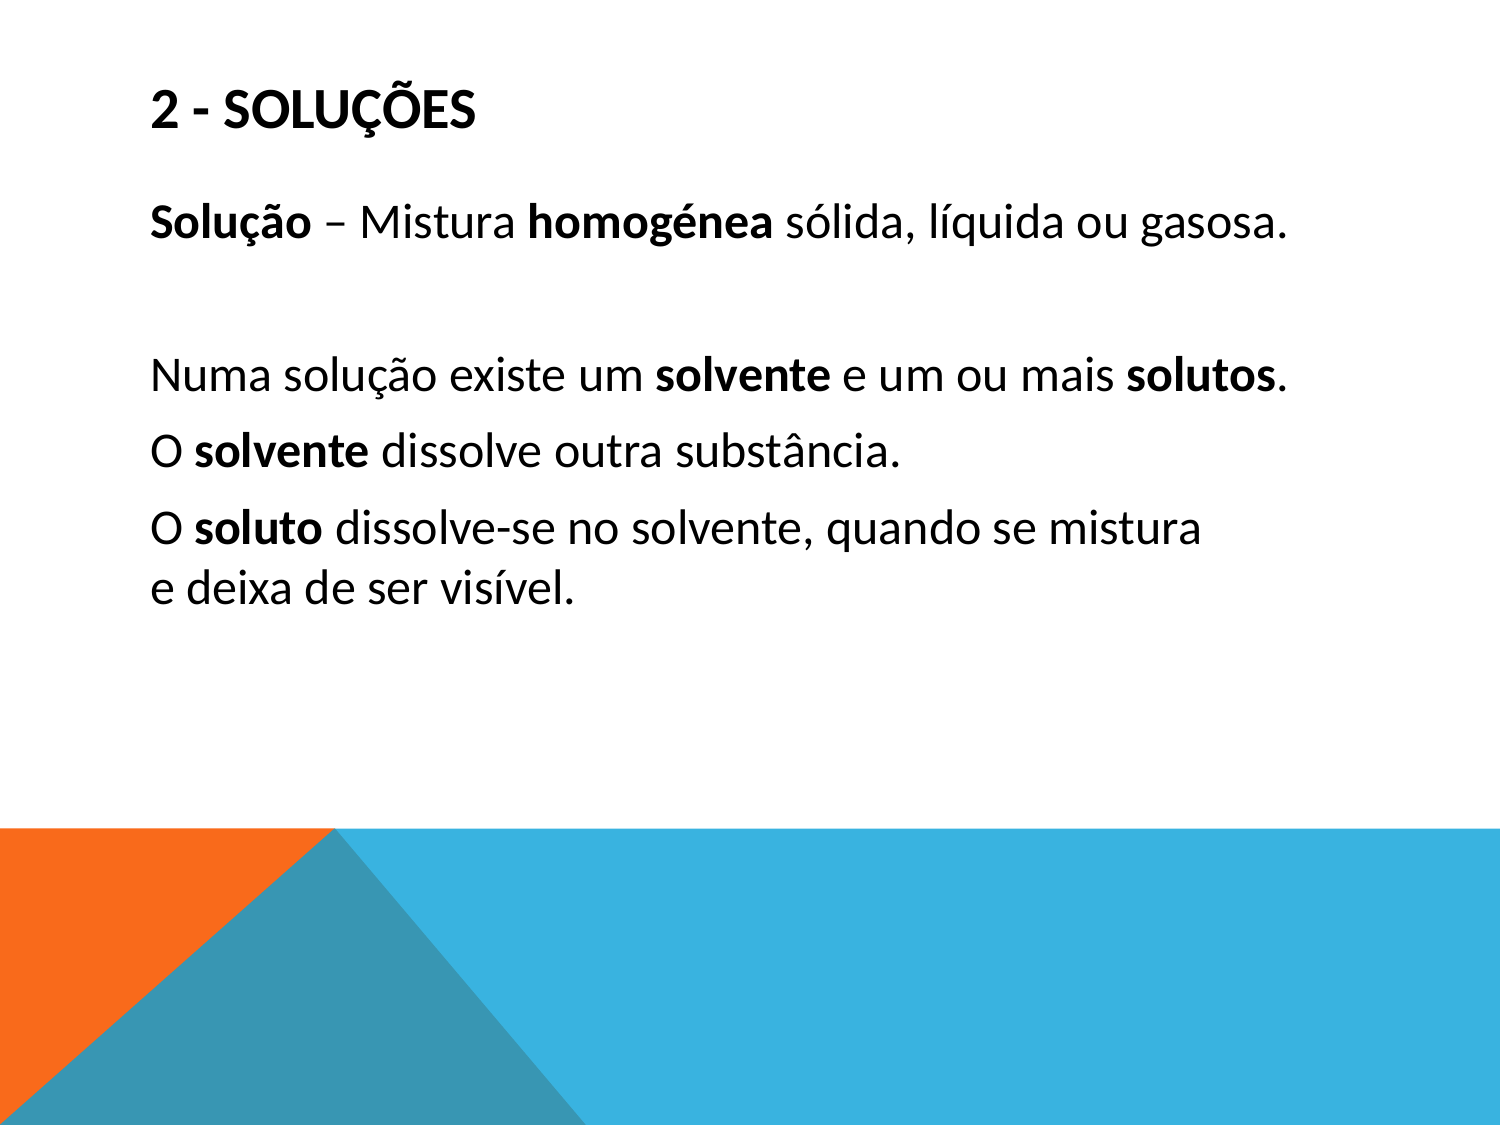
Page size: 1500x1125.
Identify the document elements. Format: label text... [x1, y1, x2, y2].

title 2 - SOLUÇÕES [135, 60, 1369, 150]
list Solução – Mistura homogénea sólida, líquida ou gasosa. Numa solução existe um solvente e um ou mais solutos. O solvente dissolve outra substância. O soluto dissolve-se no solvente, quando se mistura e deixa de ser visível. [135, 180, 1369, 776]
